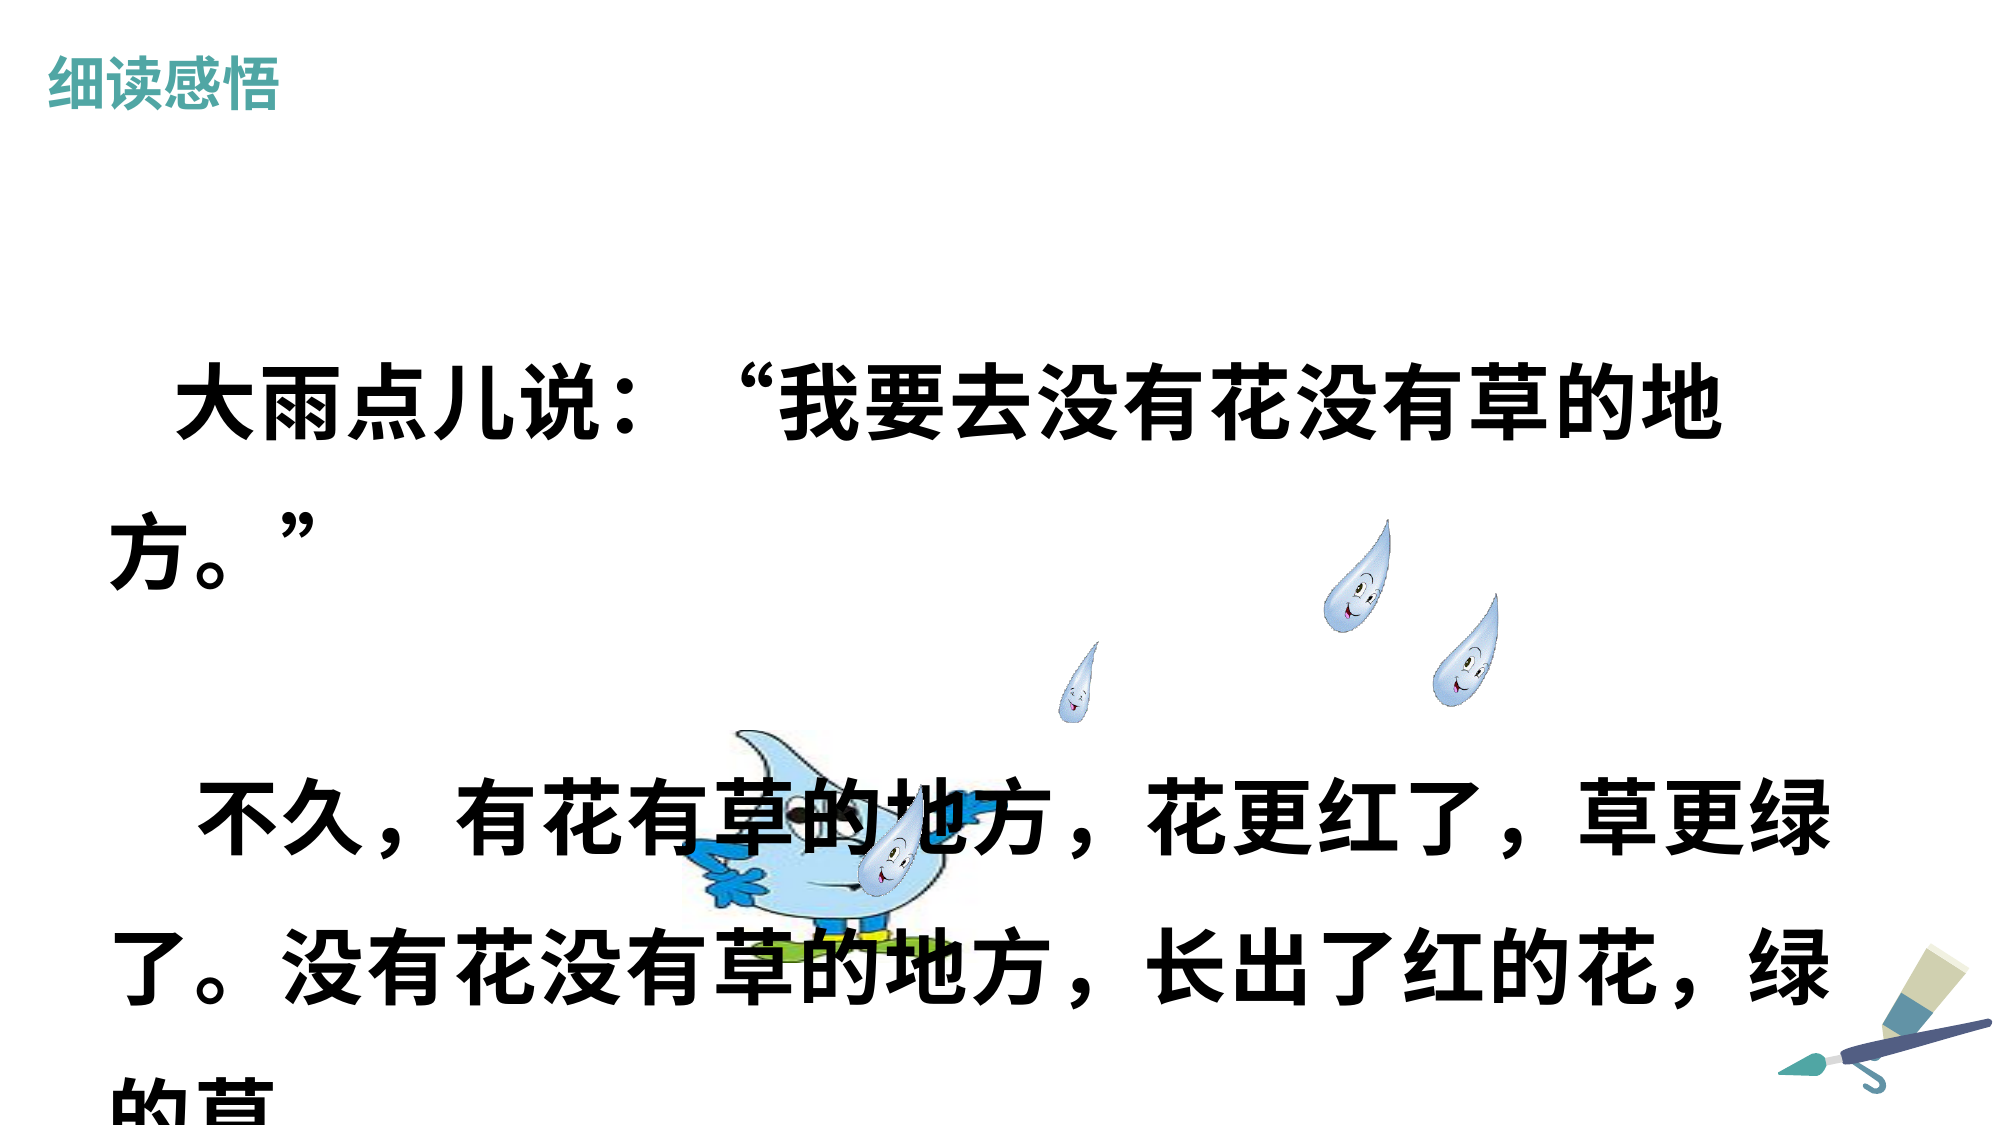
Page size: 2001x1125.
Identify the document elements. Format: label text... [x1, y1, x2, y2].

picture [1281, 513, 1556, 711]
picture [1018, 636, 1134, 729]
text_box 细读感悟 [32, 39, 296, 125]
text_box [1811, 945, 1974, 1125]
list 大雨点儿说：“我要去没有花没有草的地方。” 不久，有花有草的地方，花更红了，草更绿了。没有花没有草的地方，长出了红的花，绿的草。 [71, 293, 1902, 731]
text_box [1008, 731, 1725, 872]
text_box [555, 731, 682, 872]
picture [682, 730, 1008, 963]
